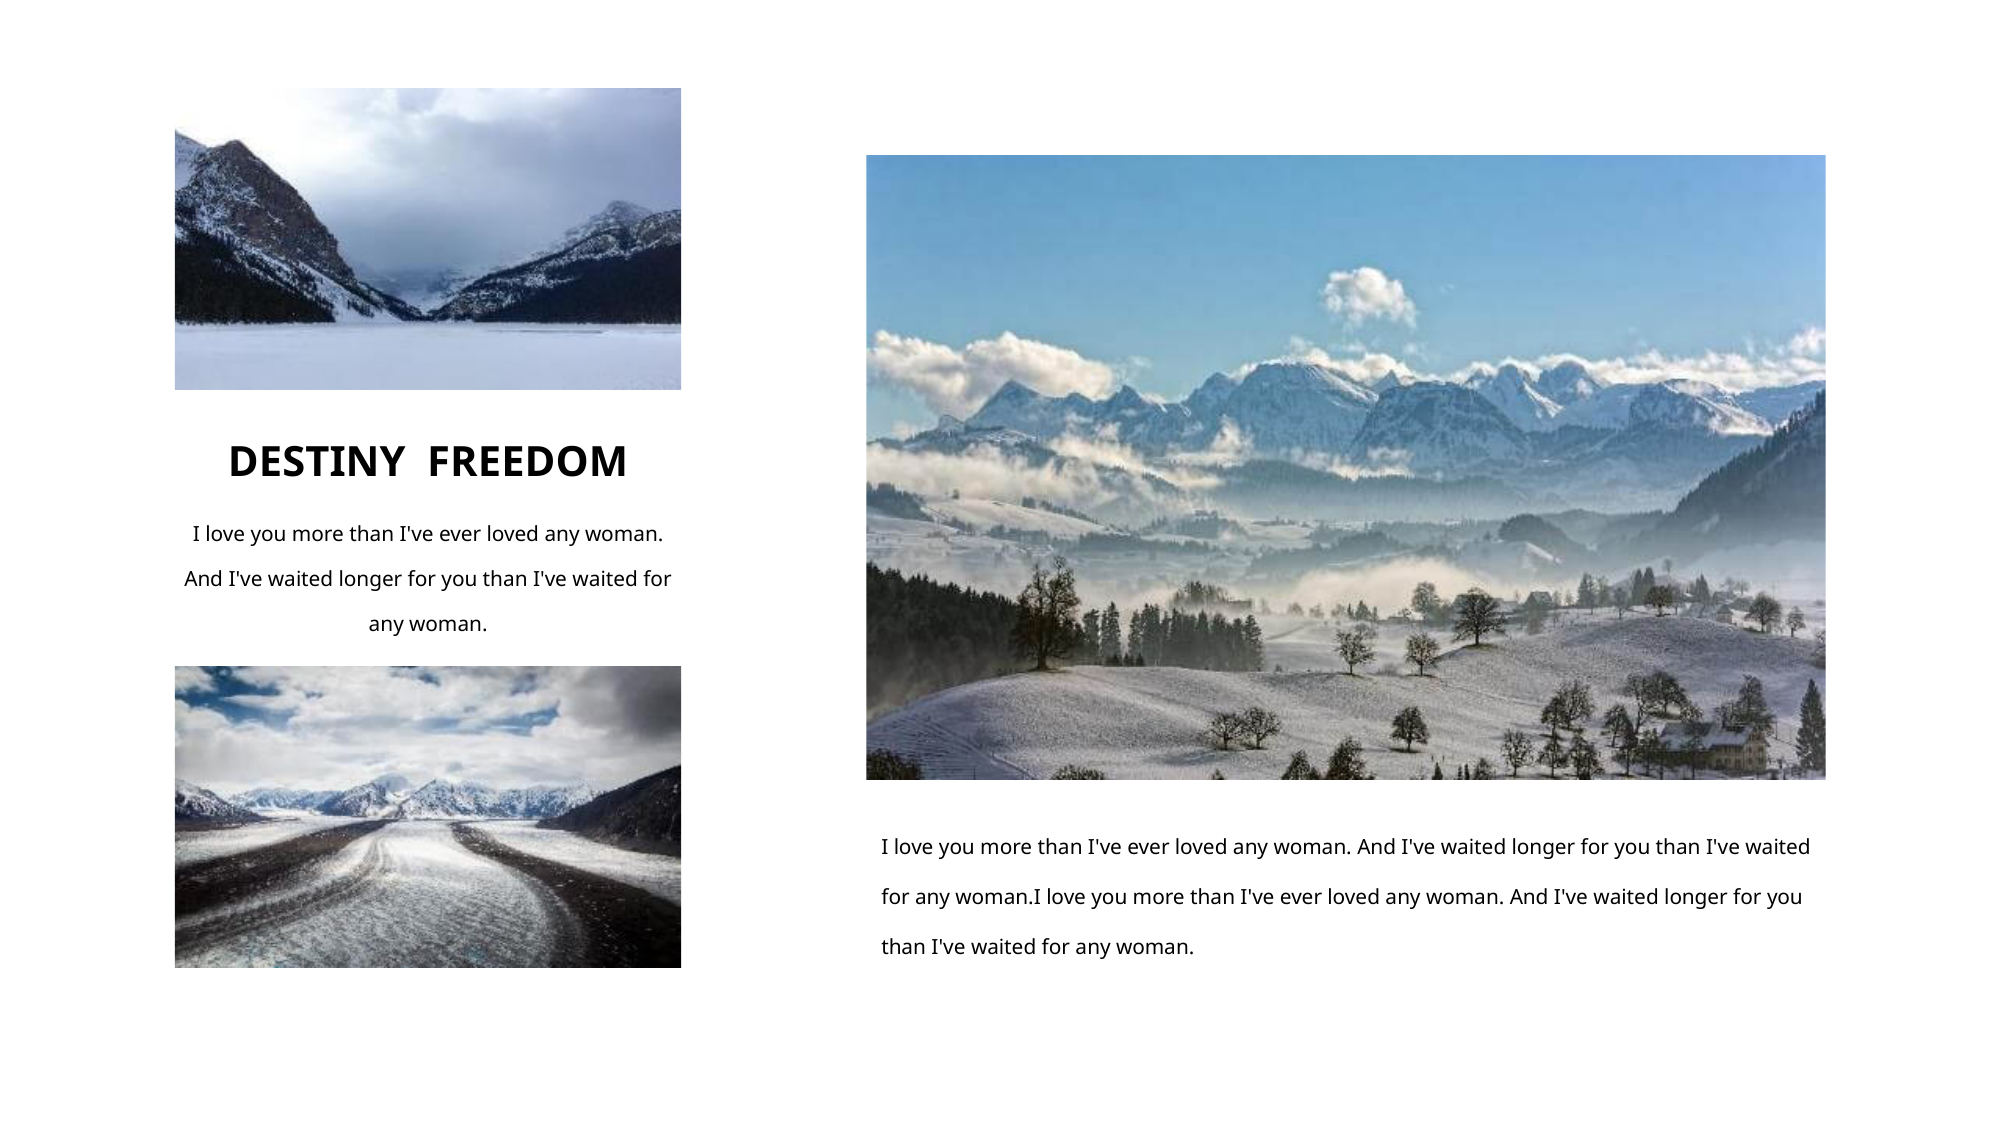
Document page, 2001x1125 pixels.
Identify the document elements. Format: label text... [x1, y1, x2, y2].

text_box [174, 87, 682, 390]
text_box DESTINY FREEDOM [151, 427, 706, 493]
text_box [865, 155, 1827, 781]
text_box [174, 666, 682, 969]
text_box I love you more than I've ever loved any woman. And I've waited longer for you than I've waited for any woman.I love you more than I've ever loved any woman. And I've waited longer for you than I've waited for any woman. [866, 801, 1826, 966]
text_box I love you more than I've ever loved any woman. And I've waited longer for you than I've waited for any woman. [168, 492, 688, 639]
